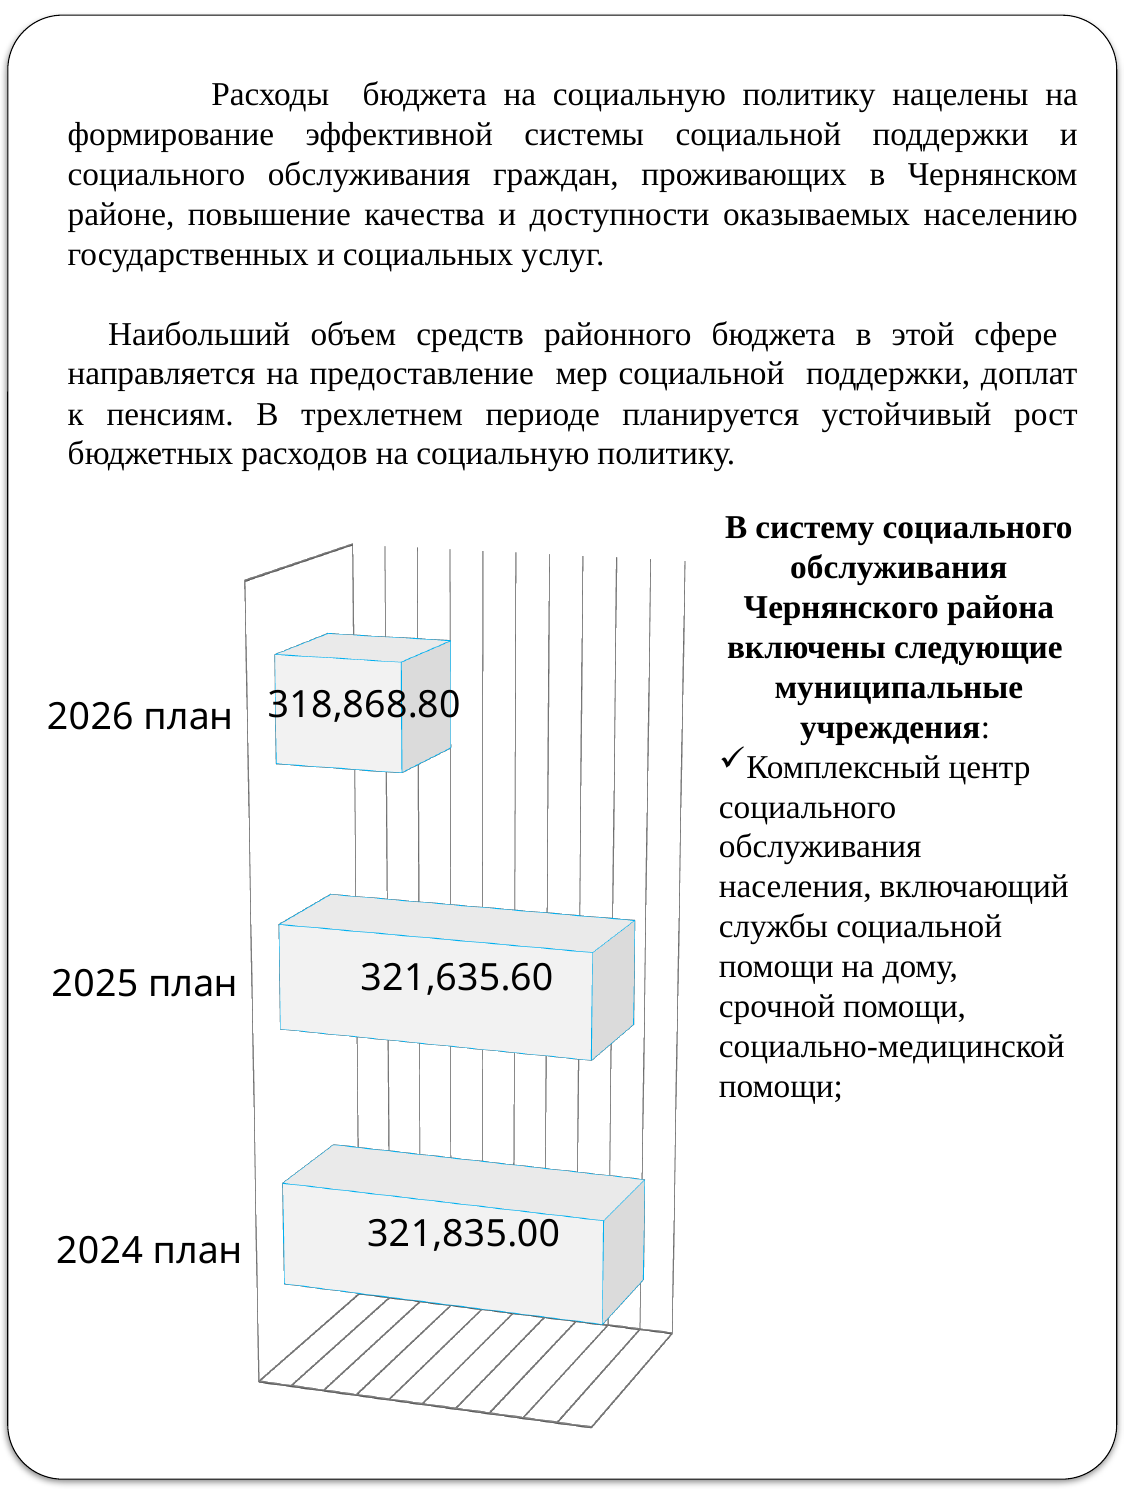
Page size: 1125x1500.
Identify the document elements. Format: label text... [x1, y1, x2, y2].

text_box В систему социального обслуживания Чернянского района включены следующие муниципальные учреждения: Комплексный центр социального обслуживания населения, включающий службы социальной помощи на дому, срочной помощи, социально-медицинской помощи; [704, 497, 1094, 1152]
chart [30, 525, 702, 1448]
text_box Расходы бюджета на социальную политику нацелены на формирование эффективной системы социальной поддержки и социального обслуживания граждан, проживающих в Чернянском районе, повышение качества и доступности оказываемых населению государственных и социальных услуг. Наибольший объем средств районного бюджета в этой сфере направляется на предоставление мер социальной поддержки, доплат к пенсиям. В трехлетнем периоде планируется устойчивый рост бюджетных расходов на социальную политику. [52, 64, 1094, 479]
